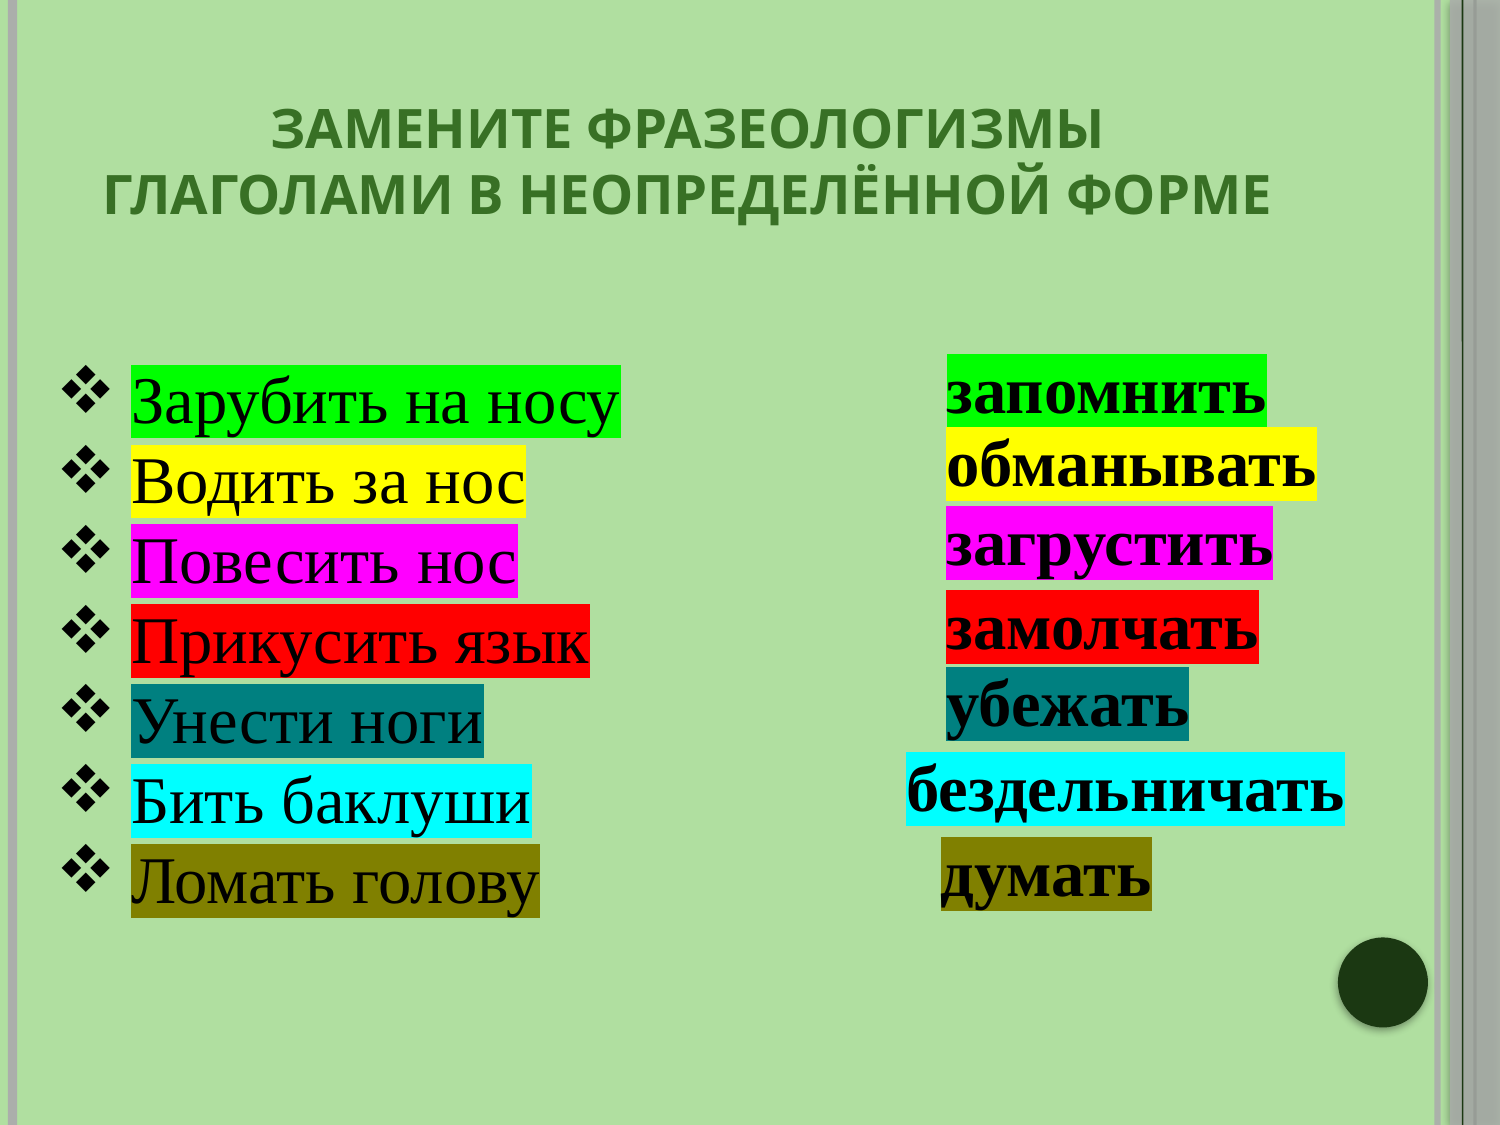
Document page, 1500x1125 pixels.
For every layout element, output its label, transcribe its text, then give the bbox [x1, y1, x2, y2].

text_box думать [925, 822, 1375, 917]
text_box замолчать [931, 575, 1381, 652]
text_box обманывать [931, 412, 1381, 491]
text_box убежать [931, 652, 1381, 737]
text_box запомнить [931, 339, 1381, 412]
text_box бездельничать [891, 737, 1400, 833]
text_box загрустить [931, 491, 1381, 575]
text_box Зарубить на носу Водить за нос Повесить нос Прикусить язык Унести ноги Бить баклуши Ломать голову [41, 349, 644, 925]
title Замените фразеологизмы глаголами в неопределённой форме [75, 45, 1300, 233]
